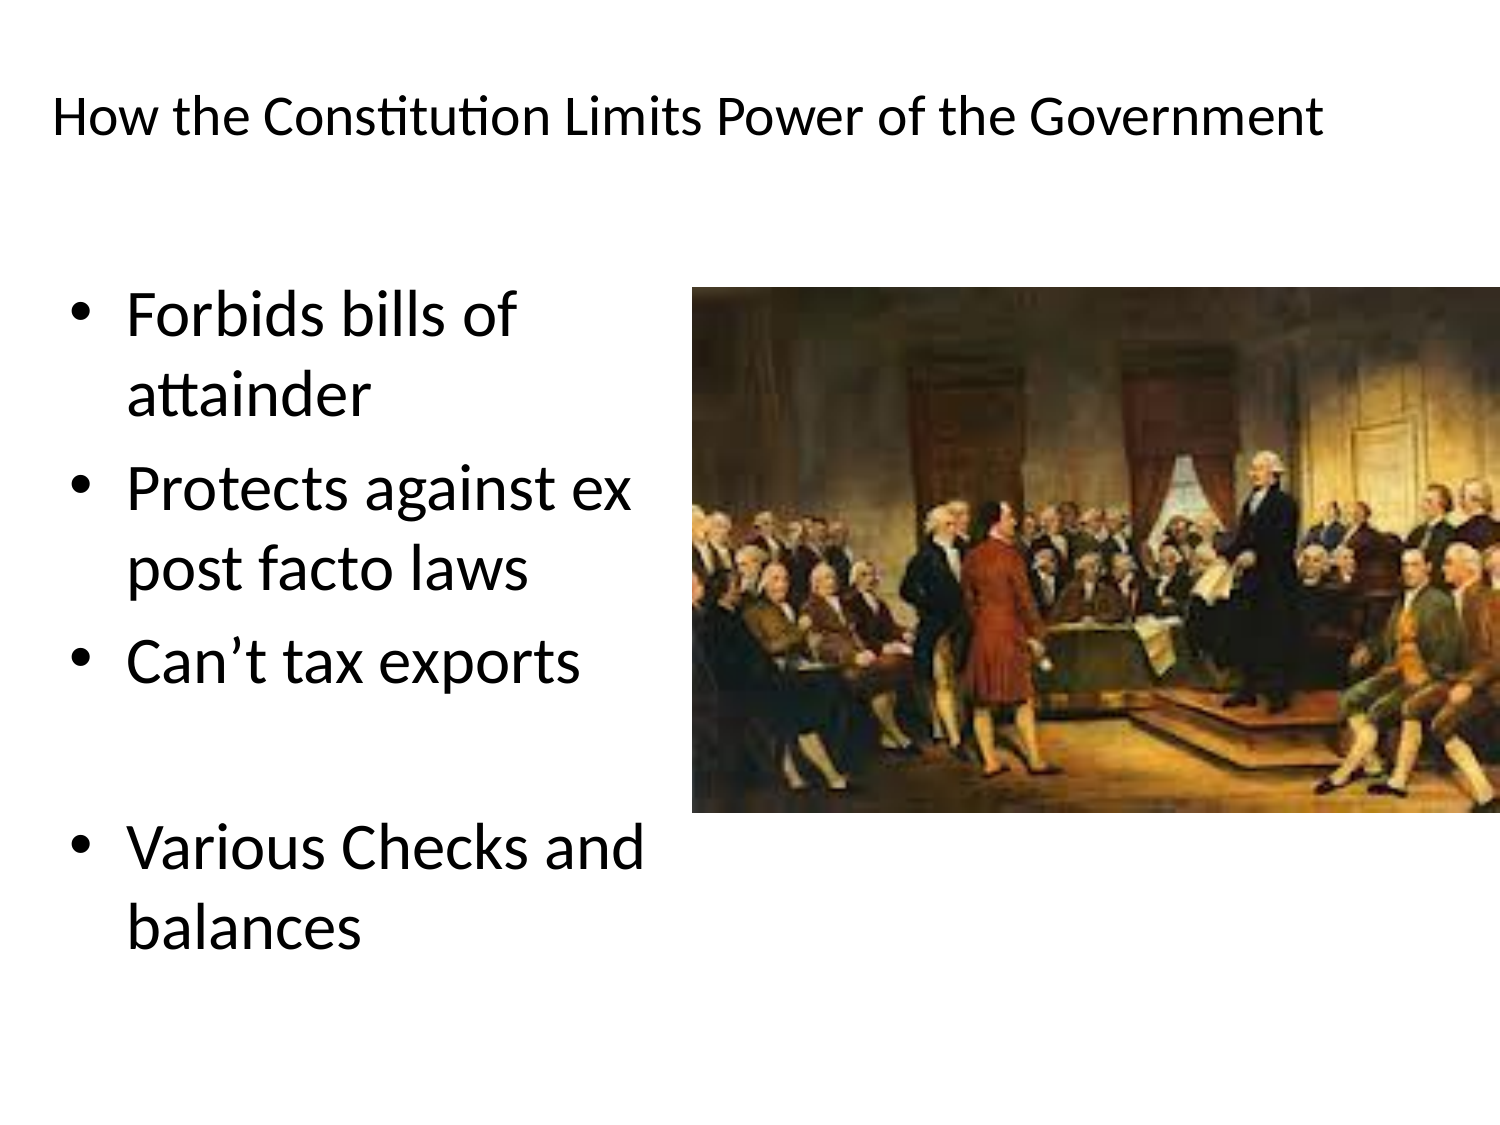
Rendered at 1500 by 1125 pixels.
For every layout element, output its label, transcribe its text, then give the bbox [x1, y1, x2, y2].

list Forbids bills of attainder Protects against ex post facto laws Can’t tax exports Various Checks and balances [54, 262, 693, 988]
picture [692, 287, 1500, 813]
title How the Constitution Limits Power of the Government [32, 37, 1347, 188]
